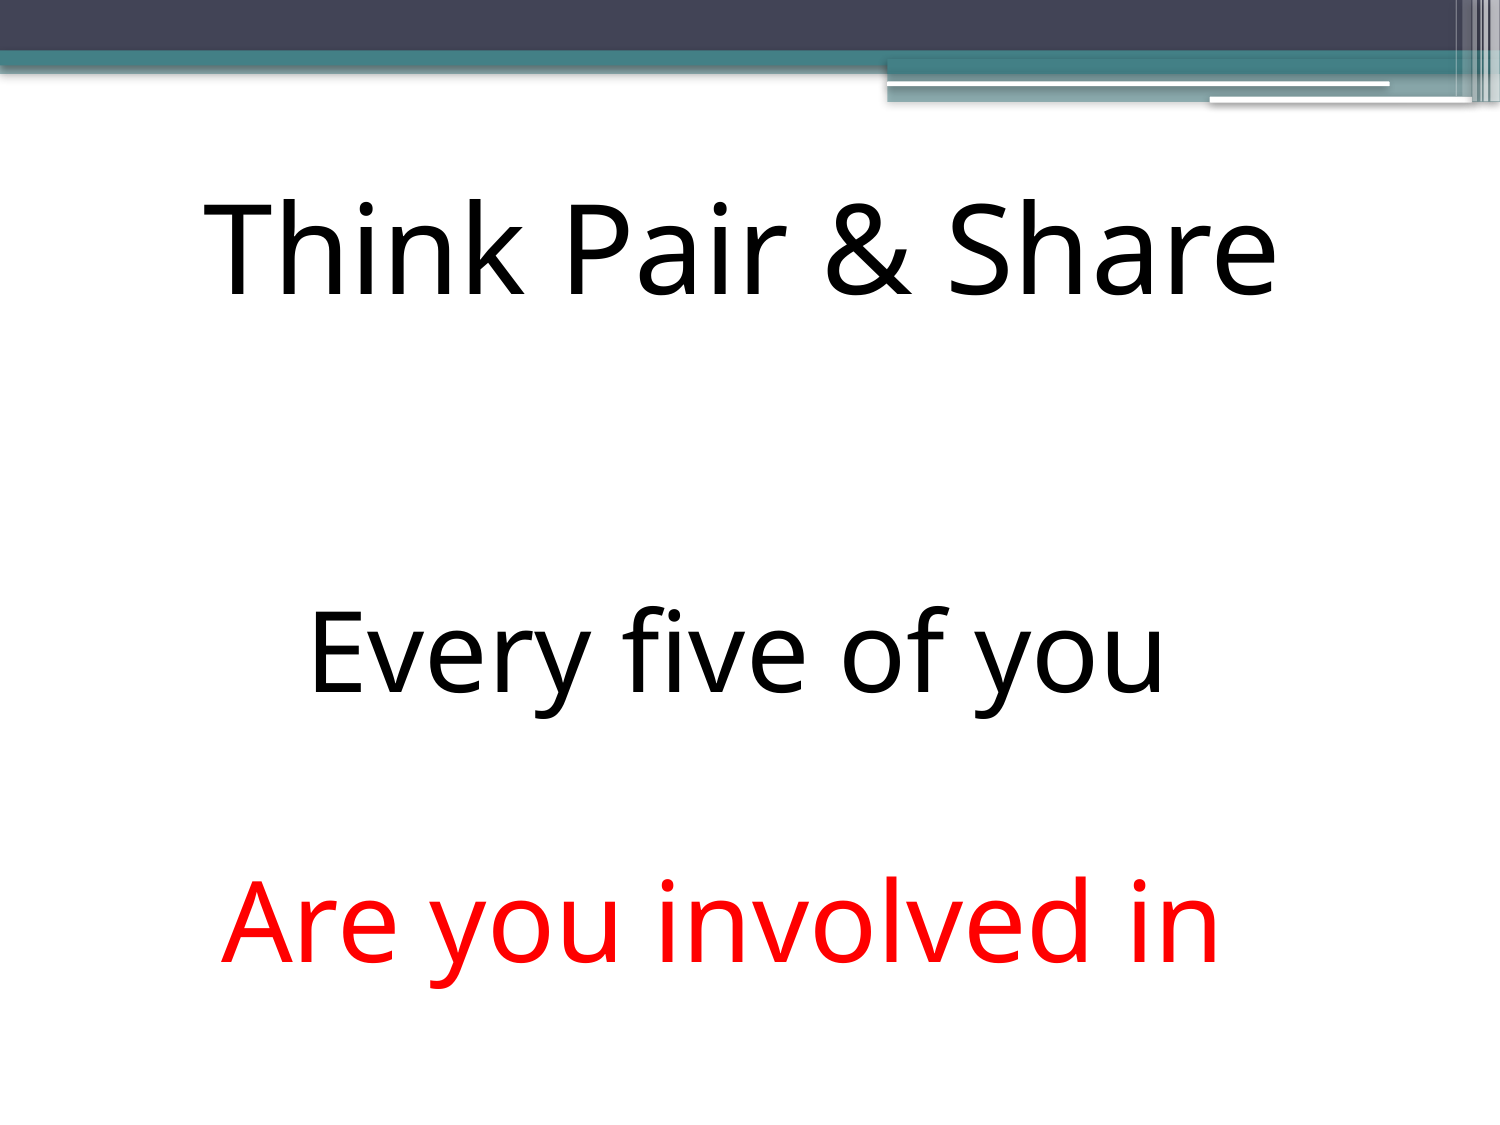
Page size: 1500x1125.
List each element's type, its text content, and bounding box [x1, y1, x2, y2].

list Think Pair & Share [74, 162, 1426, 816]
text_box Every five of you Are you involved in CPD ? [112, 437, 1363, 1125]
